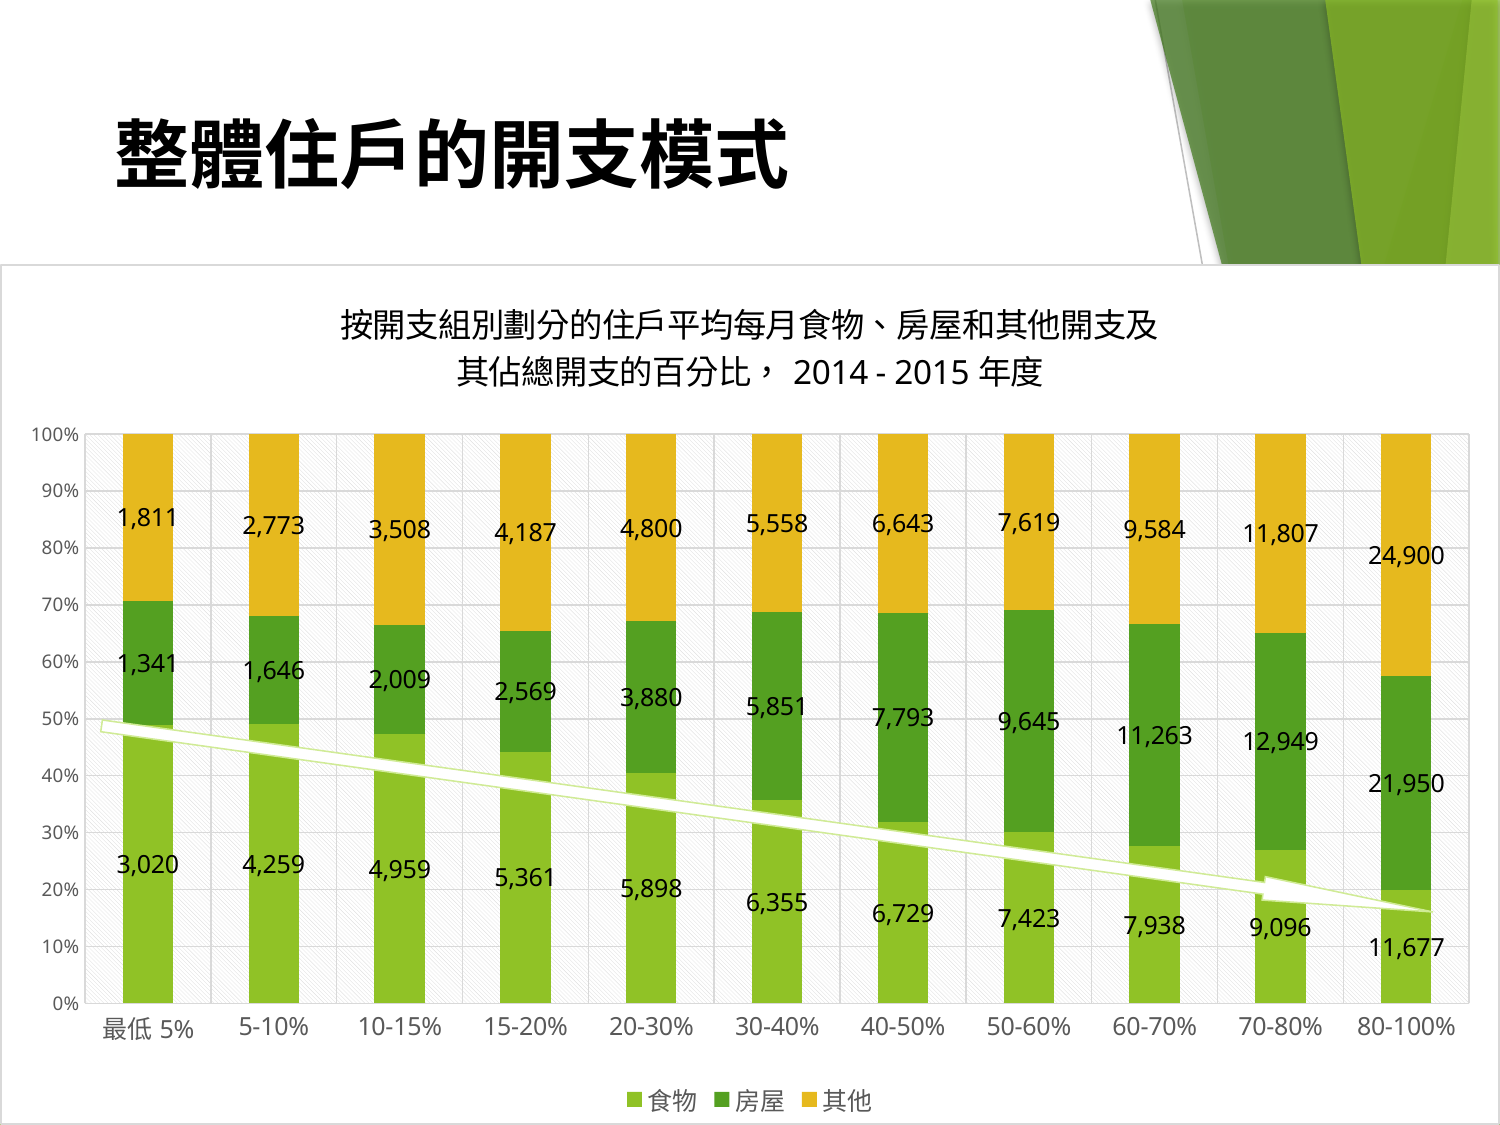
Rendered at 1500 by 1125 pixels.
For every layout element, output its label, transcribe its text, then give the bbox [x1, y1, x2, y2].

chart [0, 263, 1500, 1125]
title 整體住戶的開支模式 [99, 99, 1142, 262]
